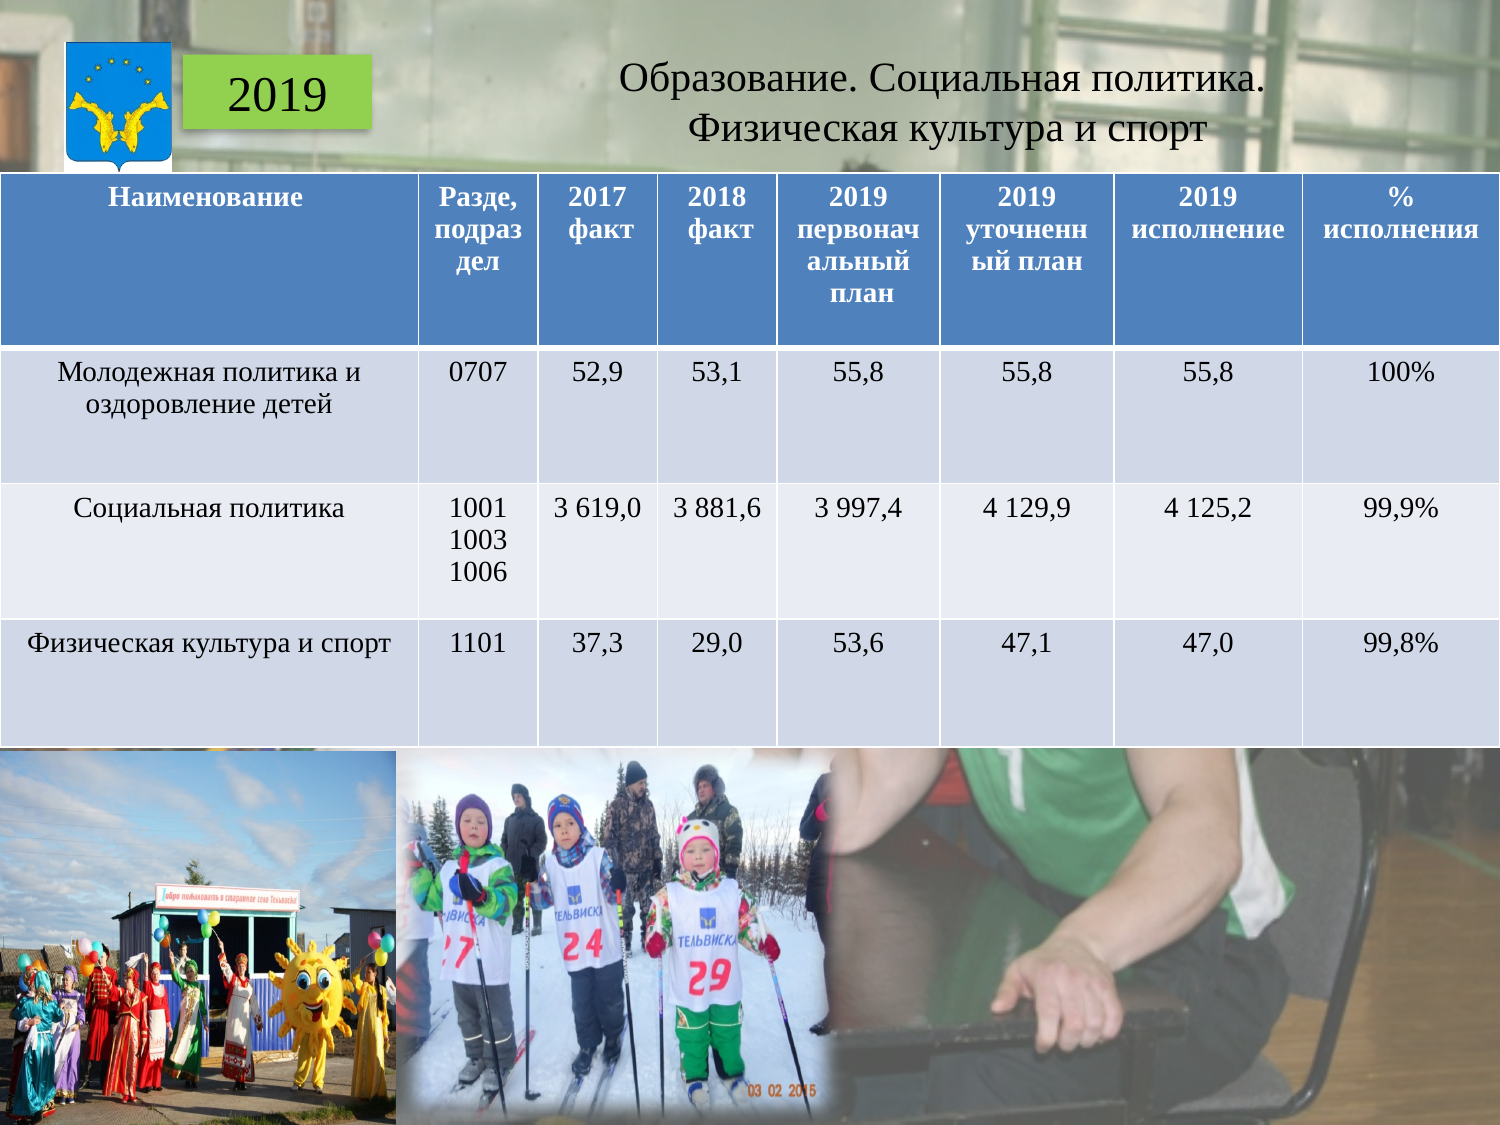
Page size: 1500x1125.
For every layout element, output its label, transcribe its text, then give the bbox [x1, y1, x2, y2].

table_cell 1101 [419, 620, 537, 738]
text_box Образование. Социальная политика. Физическая культура и спорт [395, 42, 1500, 158]
table_cell 1001 1003 1006 [419, 484, 537, 618]
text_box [0, 0, 1500, 172]
table_cell 55,8 [941, 351, 1113, 483]
table_cell 4 129,9 [941, 484, 1113, 618]
table_cell 3 619,0 [539, 484, 657, 618]
table_cell Молодежная политика и оздоровление детей [1, 351, 418, 483]
table_cell 52,9 [539, 351, 657, 483]
table_cell 99,8% [1303, 620, 1499, 746]
table_cell 47,0 [1115, 620, 1302, 746]
table_cell 29,0 [658, 620, 776, 738]
text_box 2019 [182, 54, 372, 130]
table_header 2019 исполнение [1115, 174, 1302, 345]
table_cell 53,6 [778, 620, 939, 746]
table_cell 47,1 [941, 620, 1113, 746]
table_cell Физическая культура и спорт [1, 620, 418, 746]
table_header Наименование [1, 174, 418, 345]
table_header 2019 первоначальный план [778, 174, 939, 345]
table_header 2017 факт [539, 174, 657, 345]
table_cell 37,3 [539, 620, 657, 738]
table_cell 0707 [419, 351, 537, 483]
table_header % исполнения [1303, 174, 1499, 345]
picture [0, 739, 845, 1125]
table_header Разде, подраздел [419, 174, 537, 345]
table_cell 4 125,2 [1115, 484, 1302, 618]
table_cell Социальная политика [1, 484, 418, 618]
table_cell 100% [1303, 351, 1499, 483]
picture [64, 42, 172, 173]
table_cell 3 997,4 [778, 484, 939, 618]
table_header 2019 уточненный план [941, 174, 1113, 345]
table_cell 99,9% [1303, 484, 1499, 618]
table_cell 55,8 [778, 351, 939, 483]
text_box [850, 748, 1500, 1125]
table_cell 55,8 [1115, 351, 1302, 483]
table_cell 3 881,6 [658, 484, 776, 618]
table_header 2018 факт [658, 174, 776, 345]
table_cell 53,1 [658, 351, 776, 483]
